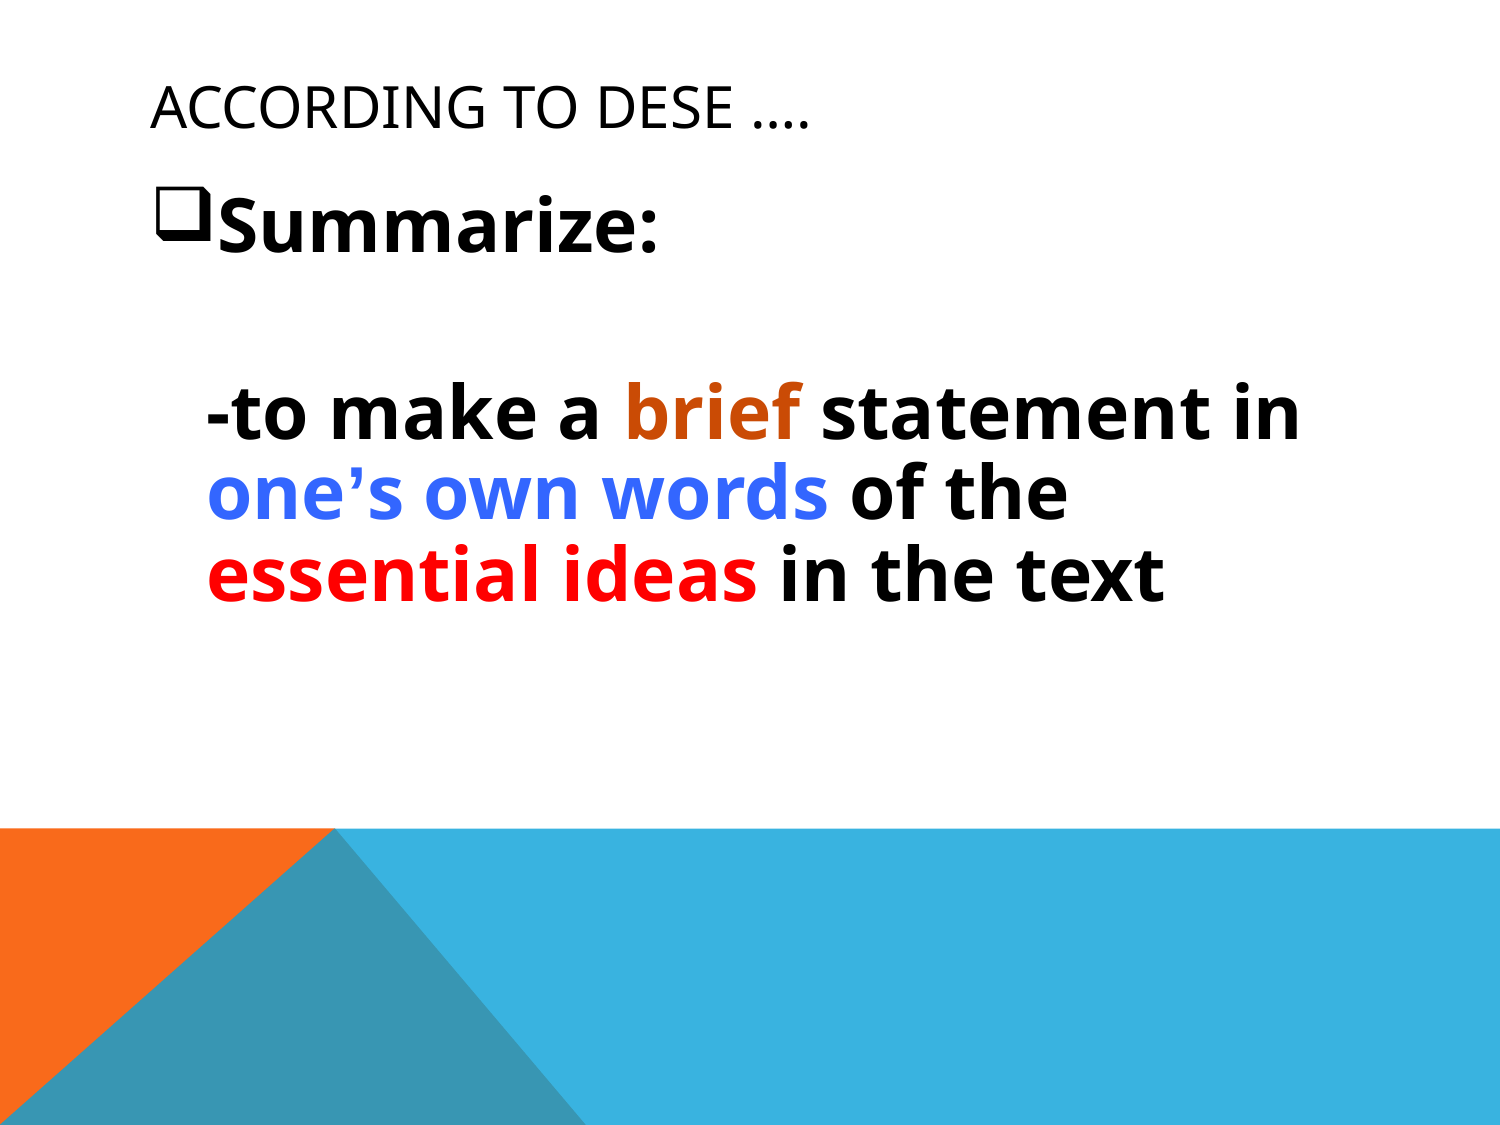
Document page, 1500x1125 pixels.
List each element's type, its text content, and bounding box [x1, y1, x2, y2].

title According to DESE …. [135, 60, 1369, 150]
list Summarize: -to make a brief statement in one’s own words of the essential ideas in the text [135, 180, 1369, 768]
